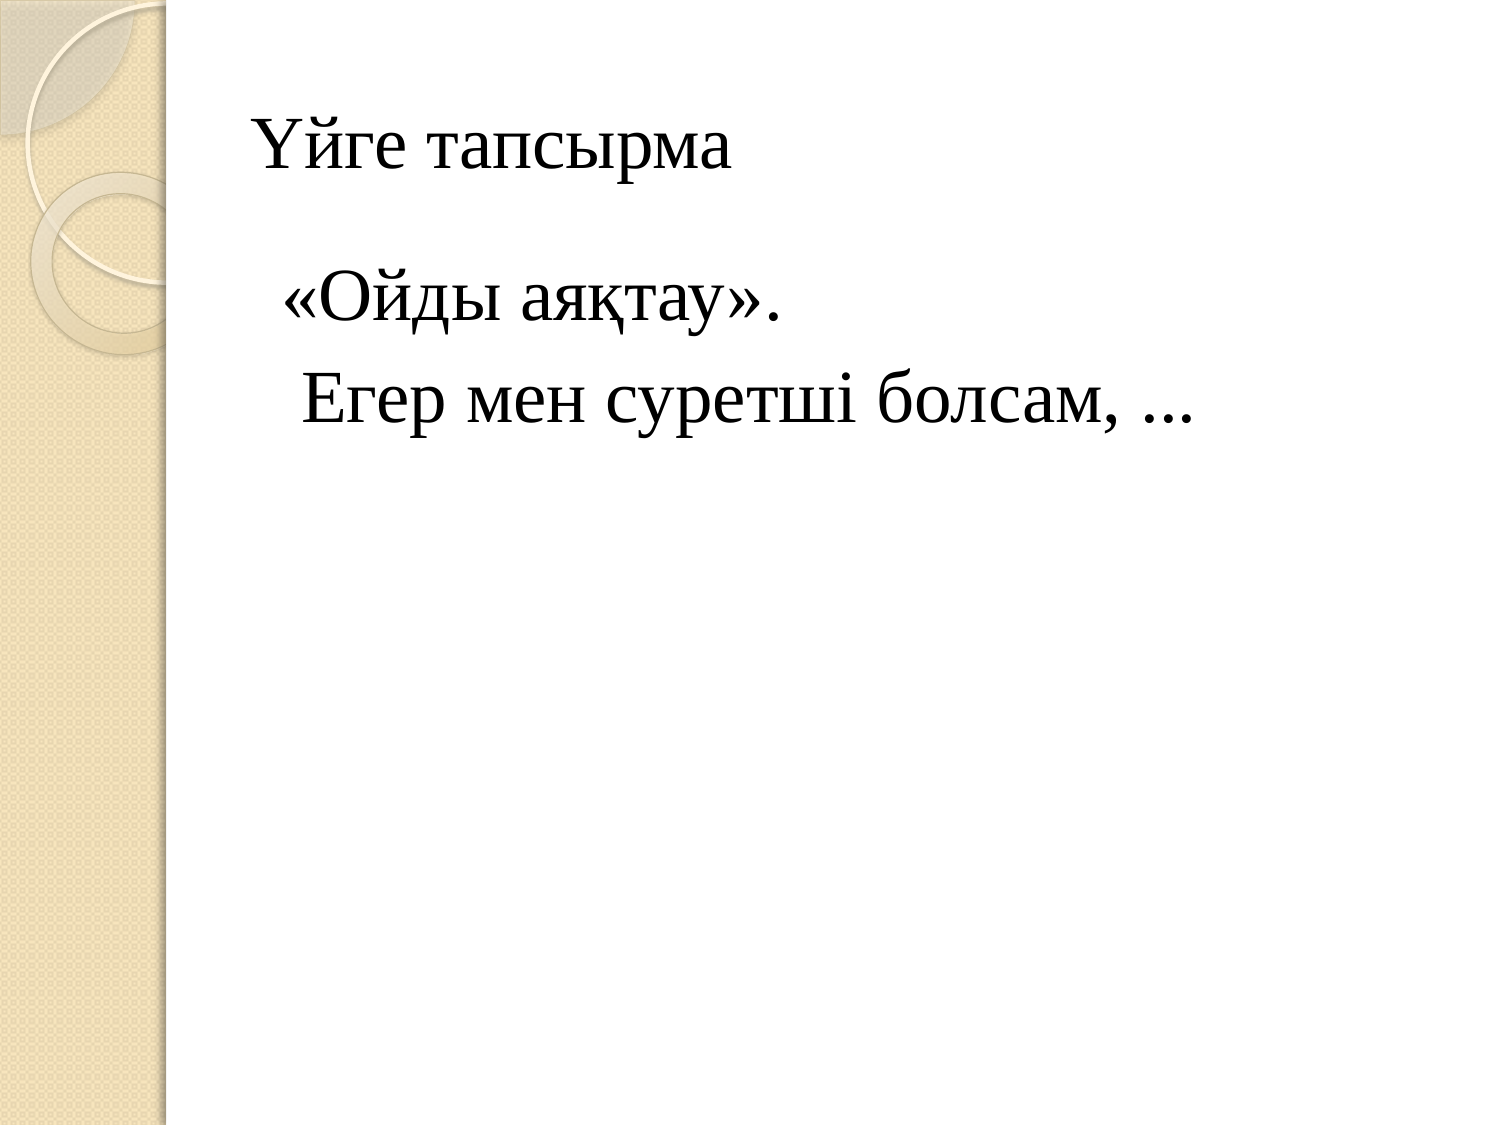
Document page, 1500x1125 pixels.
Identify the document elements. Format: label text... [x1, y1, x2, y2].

title Үйге тапсырма [235, 45, 1466, 233]
list «Ойды аяқтау». Егер мен суретші болсам, ... [235, 237, 1466, 1025]
